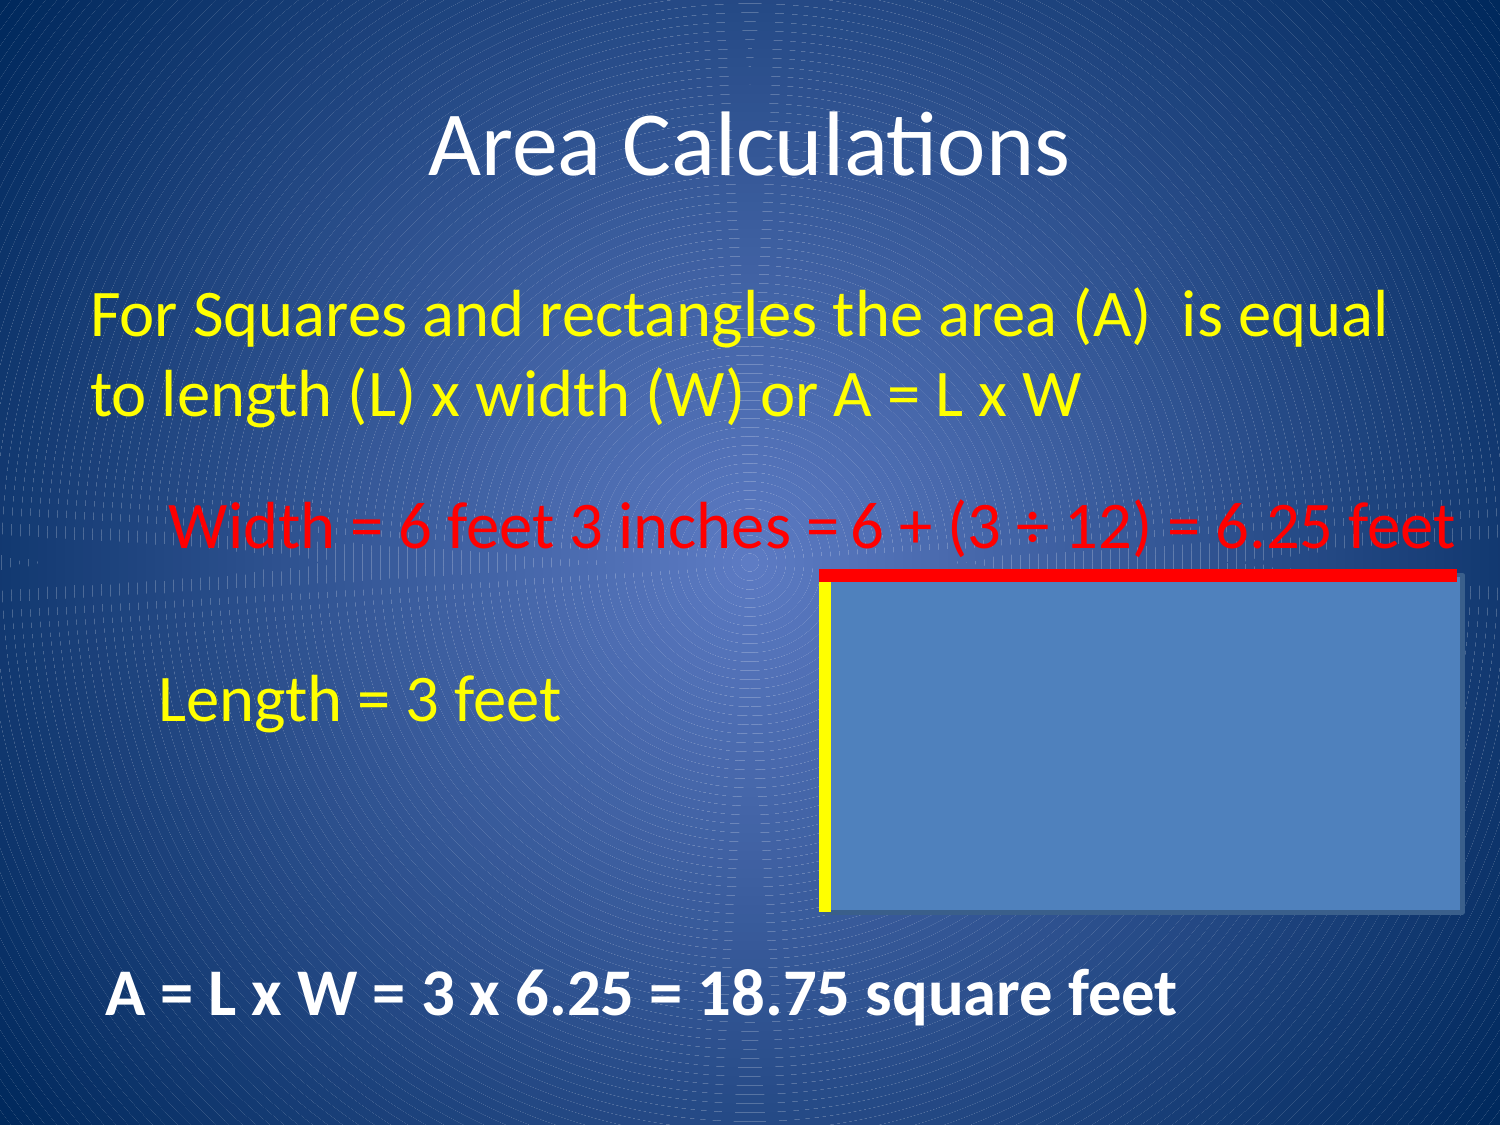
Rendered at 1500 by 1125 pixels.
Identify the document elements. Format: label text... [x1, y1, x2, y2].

text_box 6 + (3 ÷ 12) = 6.25 feet [835, 474, 1486, 570]
text_box Length = 3 feet [143, 647, 577, 743]
text_box Width = 6 feet 3 inches = [154, 474, 835, 570]
text_box [828, 573, 1465, 915]
title Area Calculations [75, 45, 1425, 233]
text_box A = L x W = 3 x 6.25 = 18.75 square feet [90, 941, 1209, 1036]
list For Squares and rectangles the area (A) is equal to length (L) x width (W) or A = L x W [75, 262, 1425, 1005]
